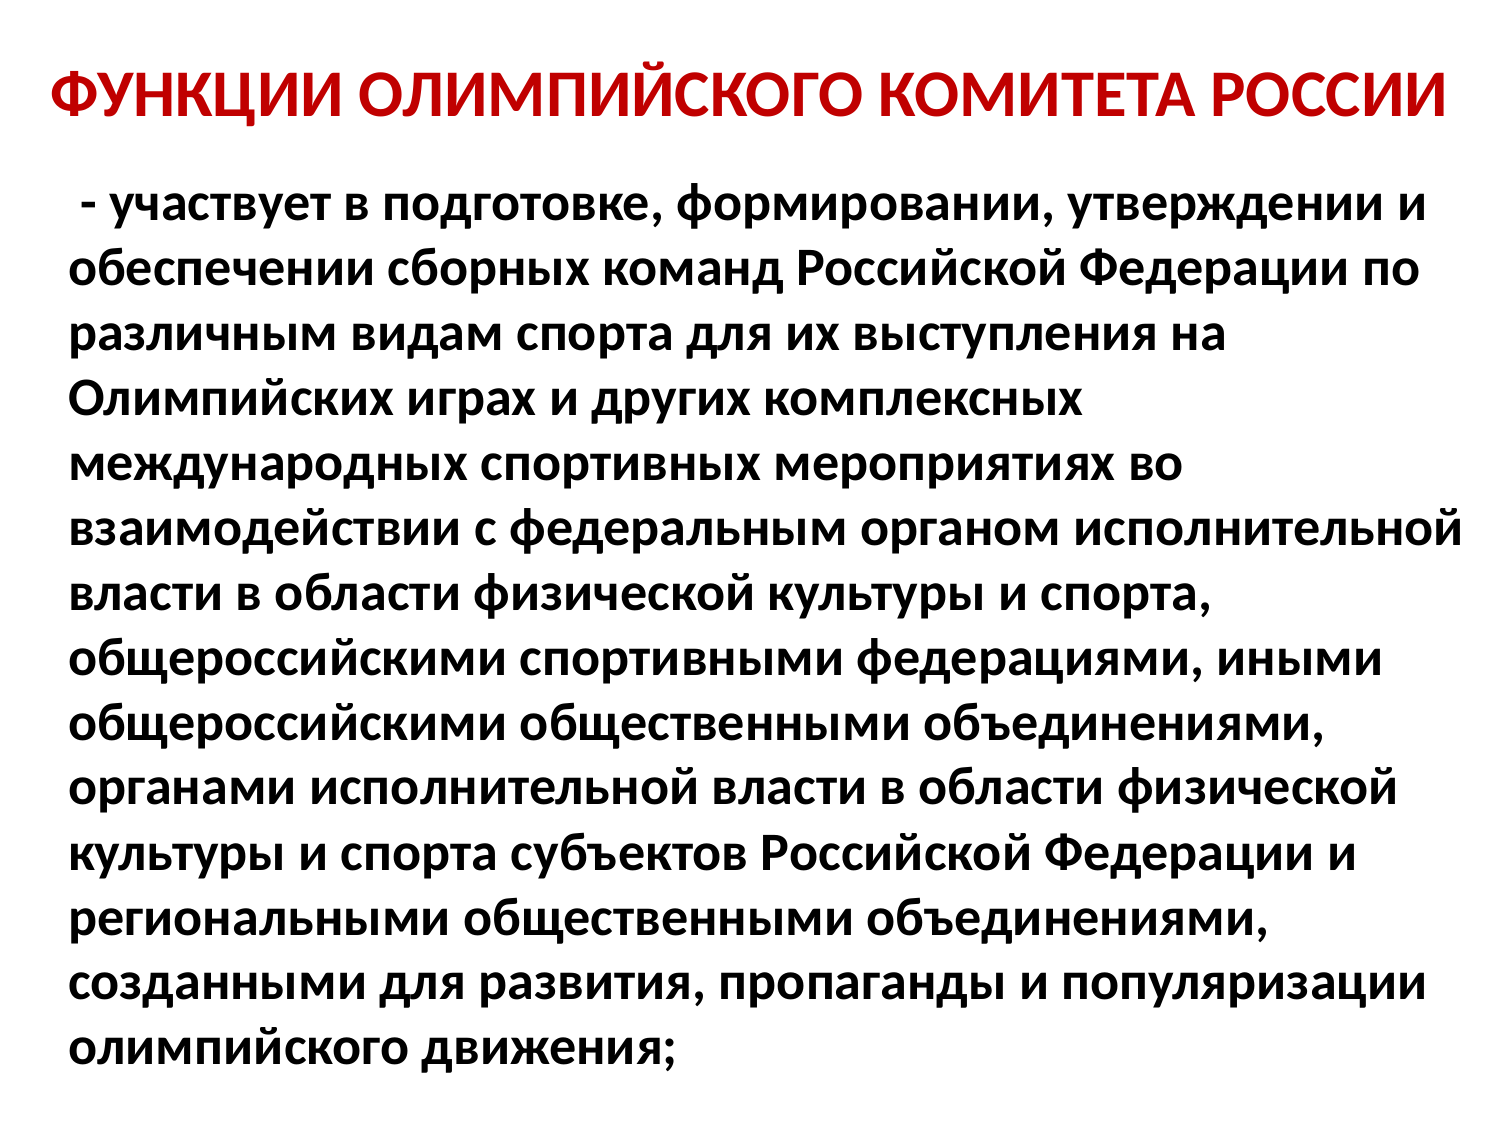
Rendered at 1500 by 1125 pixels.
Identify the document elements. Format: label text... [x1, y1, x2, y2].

list - участвует в подготовке, формировании, утверждении и обеспечении сборных команд Российской Федерации по различным видам спорта для их выступления на Олимпийских играх и других комплексных международных спортивных мероприятиях во взаимодействии с федеральным органом исполнительной власти в области физической культуры и спорта, общероссийскими спортивными федерациями, иными общероссийскими общественными объединениями, органами исполнительной власти в области физической культуры и спорта субъектов Российской Федерации и региональными общественными объединениями, созданными для развития, пропаганды и популяризации олимпийского движения; [53, 231, 1500, 1125]
title Функции Олимпийского комитета России [0, 42, 1500, 157]
